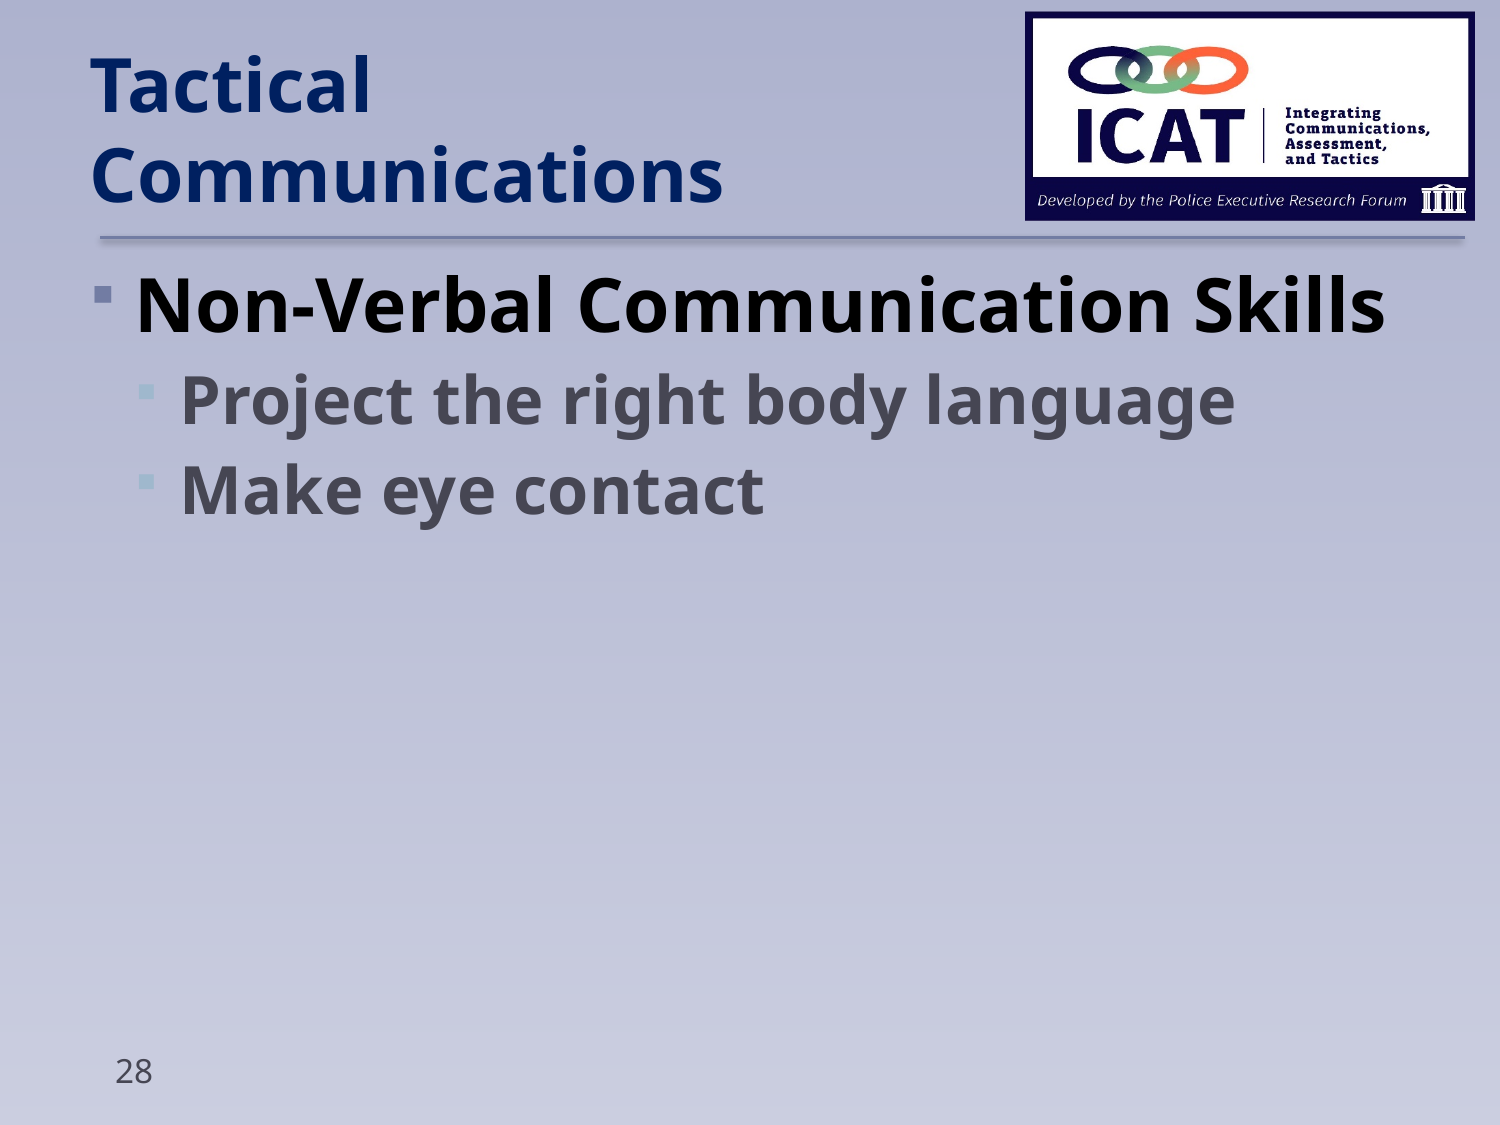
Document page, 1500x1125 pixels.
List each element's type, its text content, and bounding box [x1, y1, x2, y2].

picture [1024, 11, 1476, 221]
title Tactical Communications [75, 24, 1018, 225]
list Non-Verbal Communication Skills Project the right body language Make eye contact [75, 249, 1425, 1060]
slide_number 28 [100, 1060, 426, 1103]
